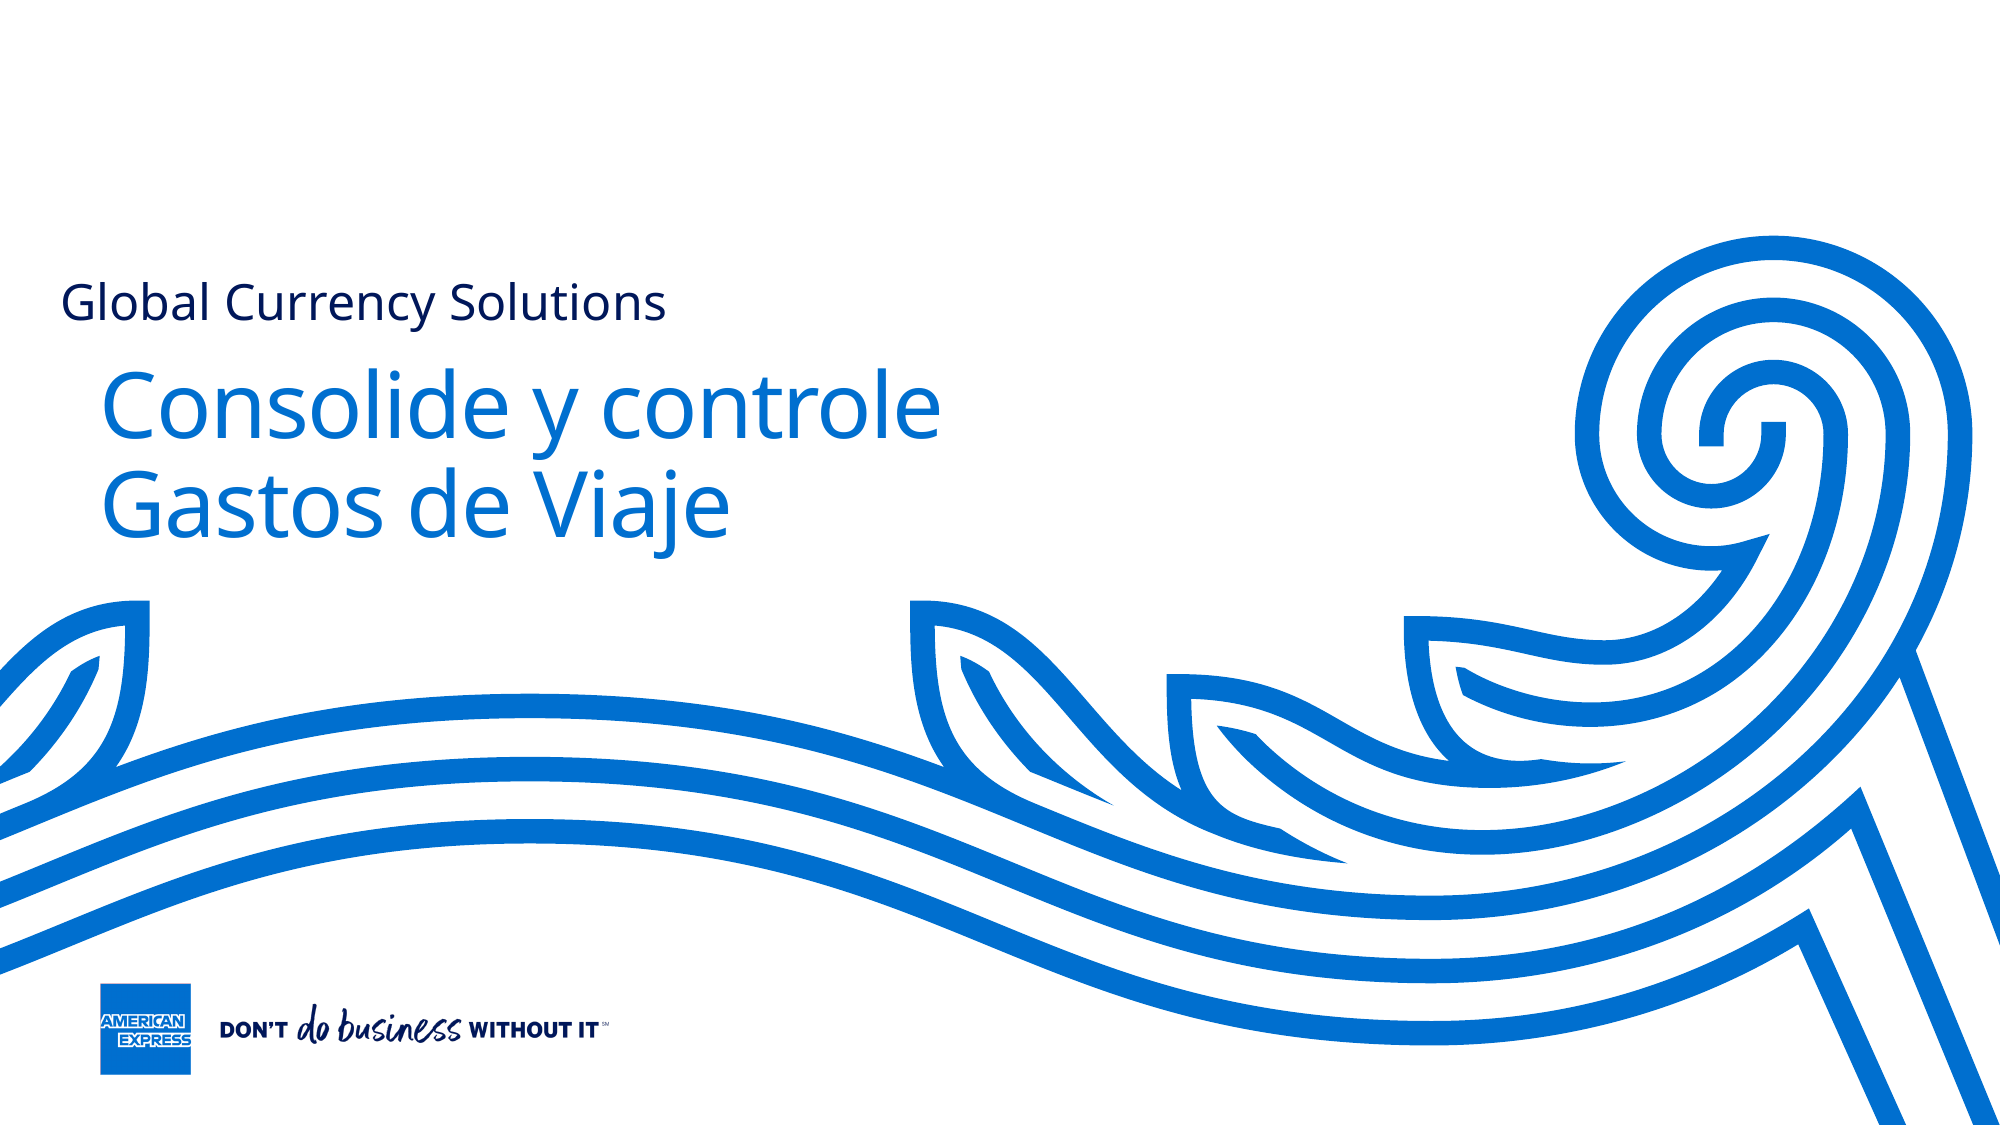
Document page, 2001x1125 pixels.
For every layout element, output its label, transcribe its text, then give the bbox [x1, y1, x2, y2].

picture [85, 968, 629, 1090]
text_box Global Currency Solutions [60, 270, 668, 331]
text_box Consolide y controle Gastos de Viaje [99, 359, 1186, 558]
